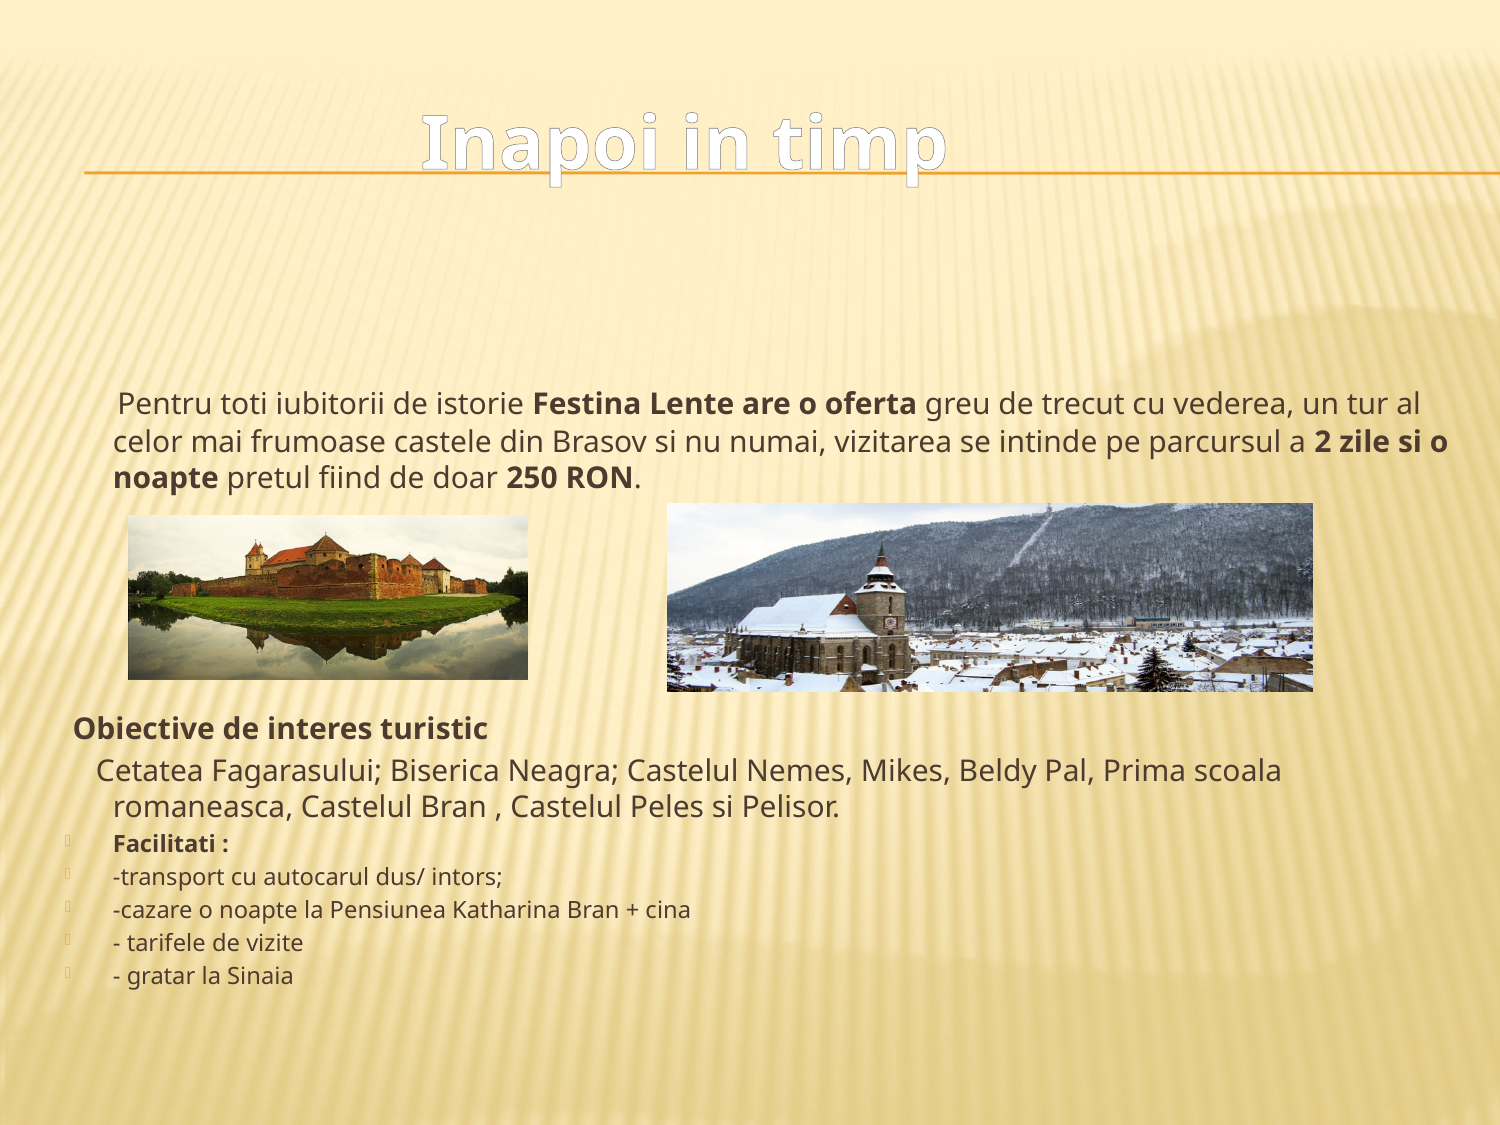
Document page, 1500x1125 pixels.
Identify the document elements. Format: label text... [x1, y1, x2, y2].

picture [667, 503, 1313, 692]
title Inapoi in timp [35, 70, 1461, 208]
list Pentru toti iubitorii de istorie Festina Lente are o oferta greu de trecut cu vederea, un tur al celor mai frumoase castele din Brasov si nu numai, vizitarea se intinde pe parcursul a 2 zile si o noapte pretul fiind de doar 250 RON. Obiective de interes turistic Cetatea Fagarasului; Biserica Neagra; Castelul Nemes, Mikes, Beldy Pal, Prima scoala romaneasca, Castelul Bran , Castelul Peles si Pelisor. Facilitati : -transport cu autocarul dus/ intors; -cazare o noapte la Pensiunea Katharina Bran + cina - tarifele de vizite - gratar la Sinaia [50, 254, 1475, 998]
picture [128, 515, 528, 680]
